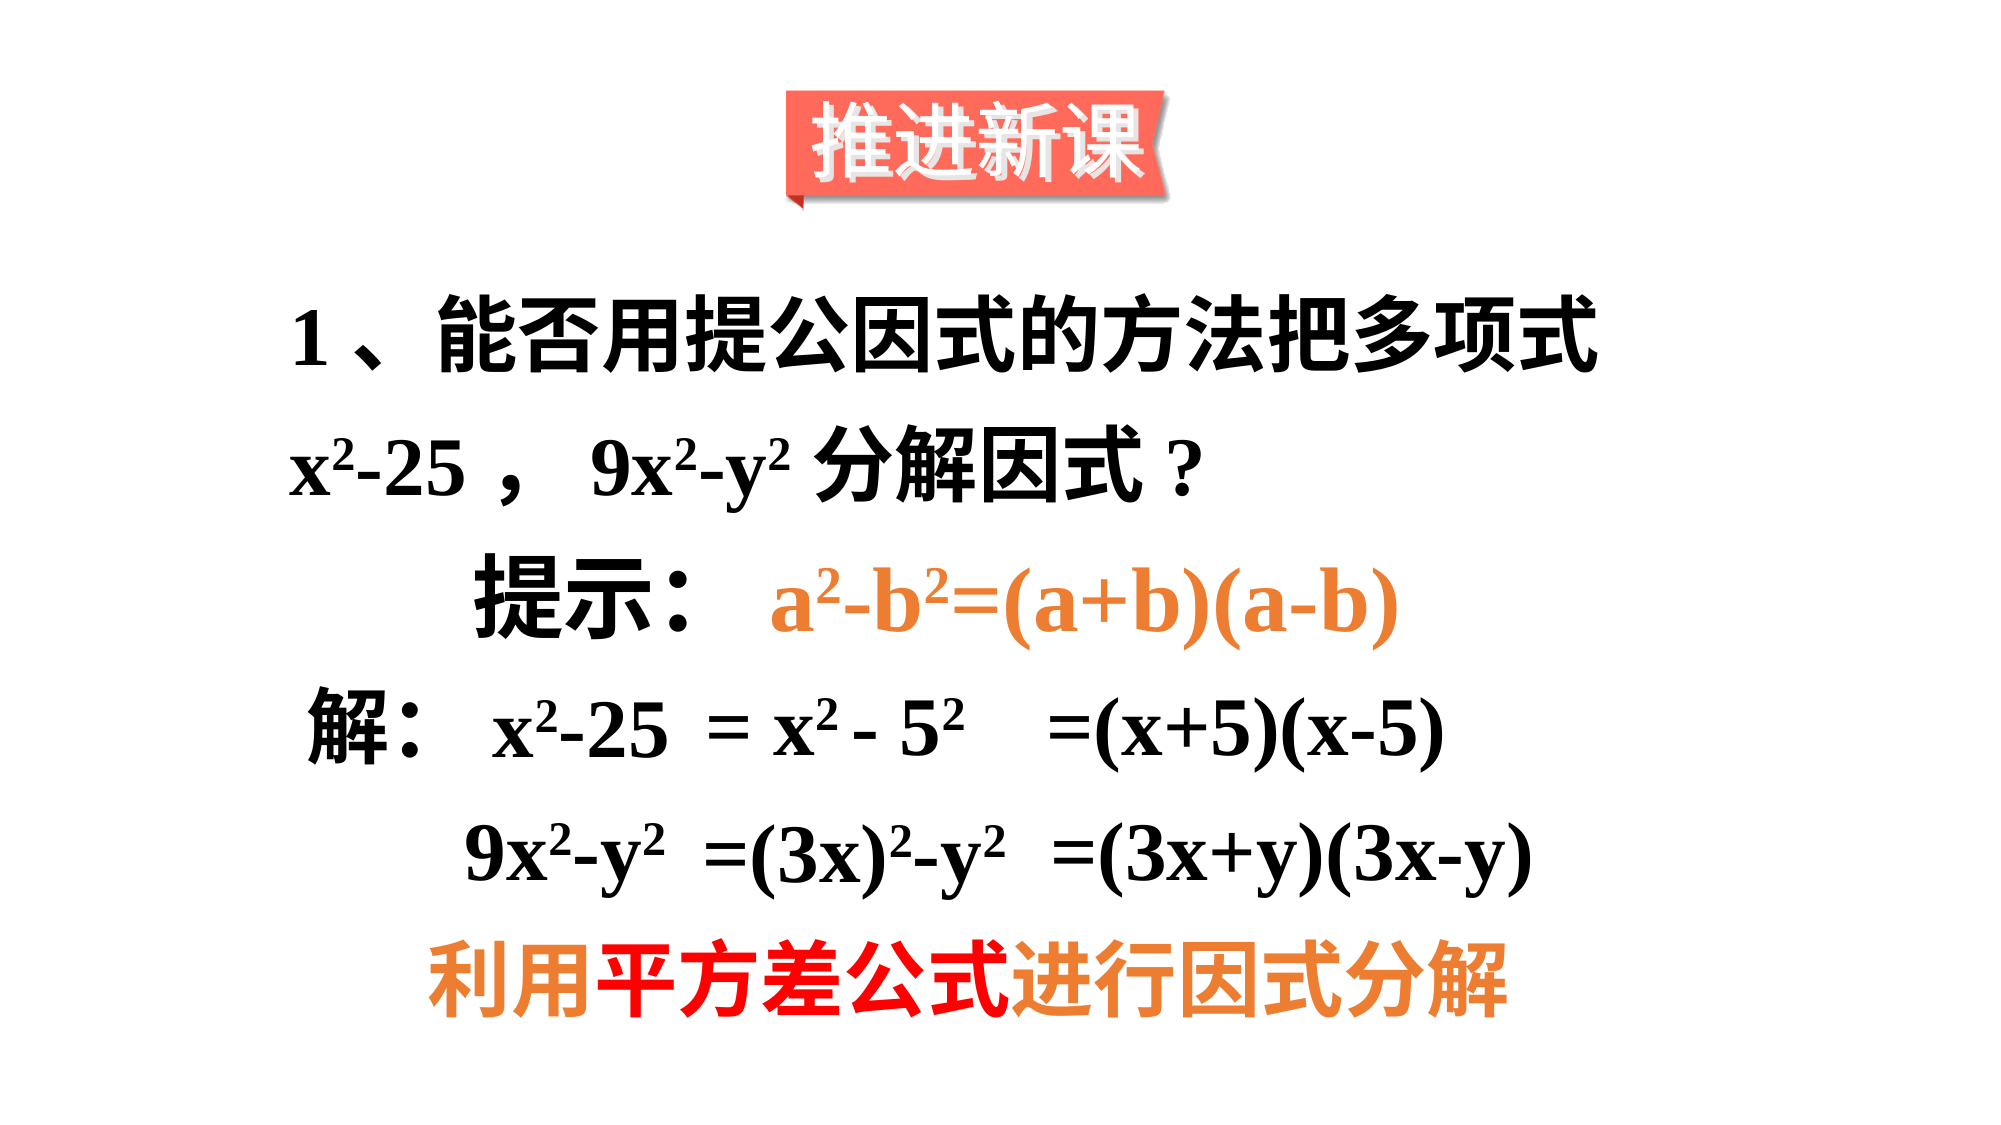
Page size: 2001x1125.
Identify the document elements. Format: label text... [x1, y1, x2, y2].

text_box =(x+5)(x-5) [1031, 664, 1462, 780]
text_box 9x2-y2 [450, 789, 788, 905]
text_box 1、能否用提公因式的方法把多项式x2-25，9x2-y2分解因式? [275, 244, 1650, 520]
text_box =(3x)2-y2 [687, 792, 1075, 907]
text_box = x2 - 52 [690, 664, 981, 780]
text_box =(3x+y)(3x-y) [1035, 789, 1550, 905]
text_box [776, 66, 1224, 292]
text_box 提示：a2-b2=(a+b)(a-b) [387, 532, 1486, 657]
text_box 利用平方差公式进行因式分解 [413, 919, 1526, 1035]
text_box 解：x2-25 [291, 667, 685, 782]
